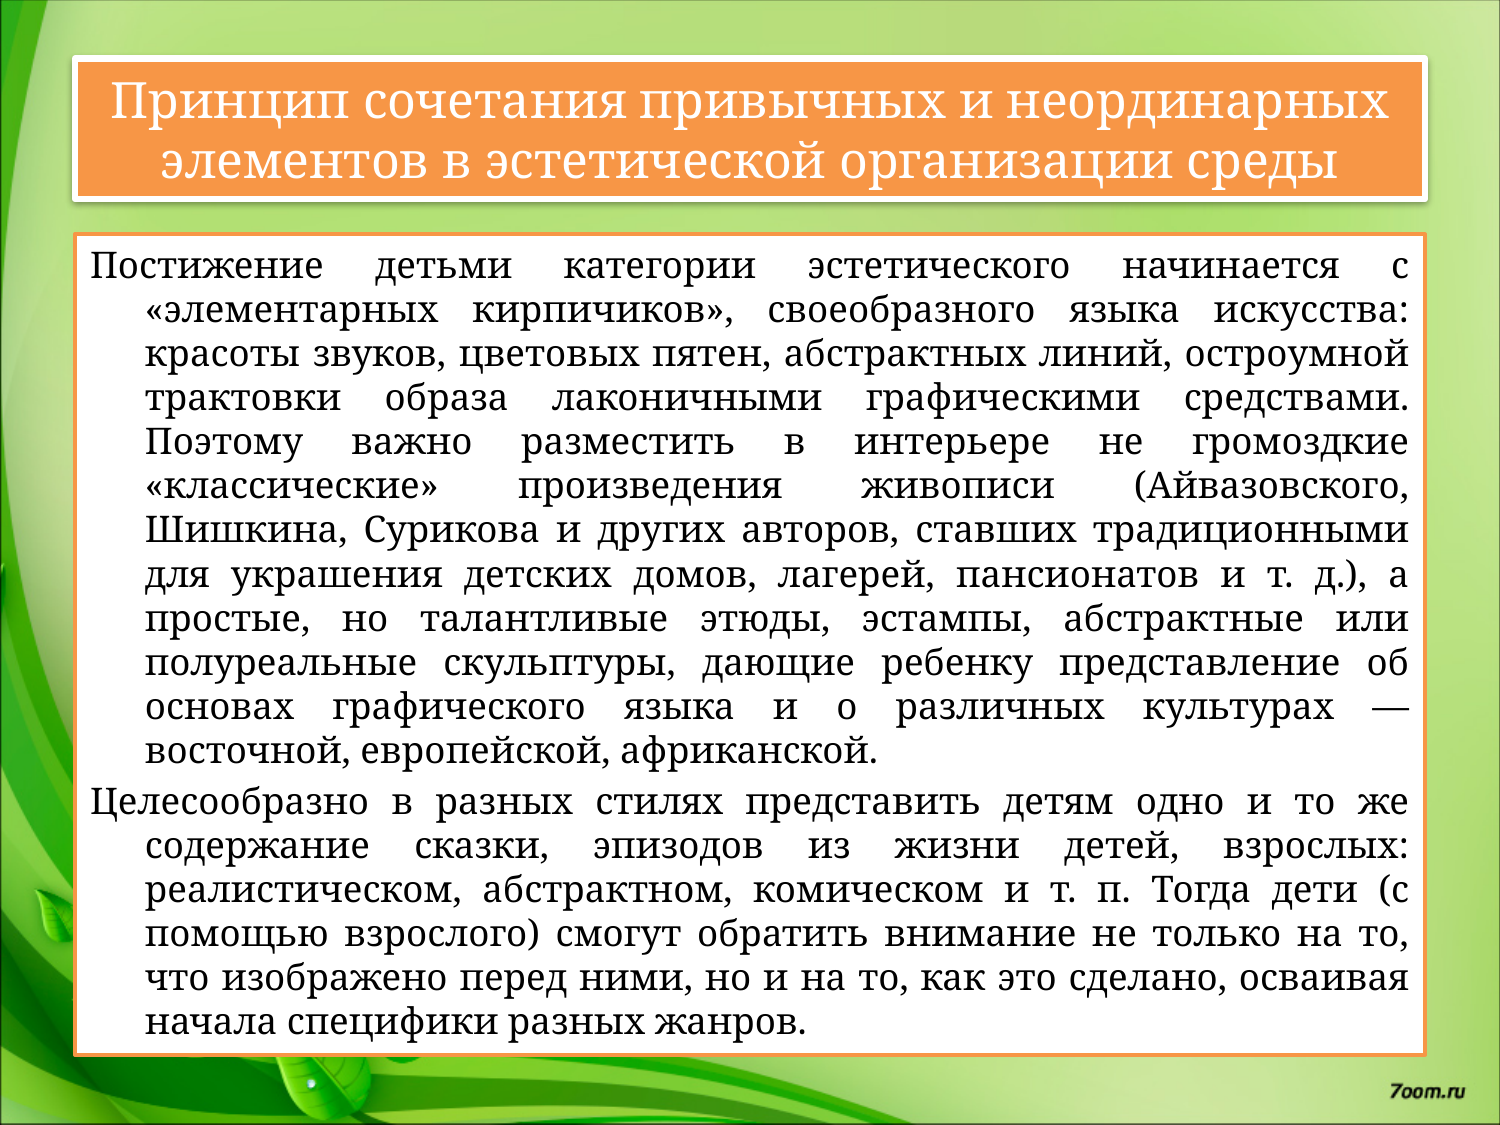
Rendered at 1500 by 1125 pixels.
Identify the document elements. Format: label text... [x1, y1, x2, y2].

list Постижение детьми категории эстетического начинается с «элементарных кирпичиков», своеобразного языка искусства: красоты звуков, цветовых пятен, абстрактных линий, остроумной трактовки образа лаконичными графическими средствами. Поэтому важно разместить в интерьере не громоздкие «классические» произведения живописи (Айвазовского, Шишкина, Сурикова и других авторов, ставших традиционными для украшения детских домов, лагерей, пансионатов и т. д.), а простые, но талантливые этюды, эстампы, абстрактные или полуреальные скульптуры, дающие ребенку представление об основах графического языка и о различных культурах — восточной, европейской, африканской. Целесообразно в разных стилях представить детям одно и то же содержание сказки, эпизодов из жизни детей, взрослых: реалистическом, абстрактном, комическом и т. п. Тогда дети (с помощью взрослого) смогут обратить внимание не только на то, что изображено перед ними, но и на то, как это сделано, осваивая начала специфики разных жанров. [73, 232, 1427, 1057]
title Принцип сочетания привычных и неординарных элементов в эстетической организации среды [72, 55, 1428, 202]
picture [0, 0, 1500, 1125]
